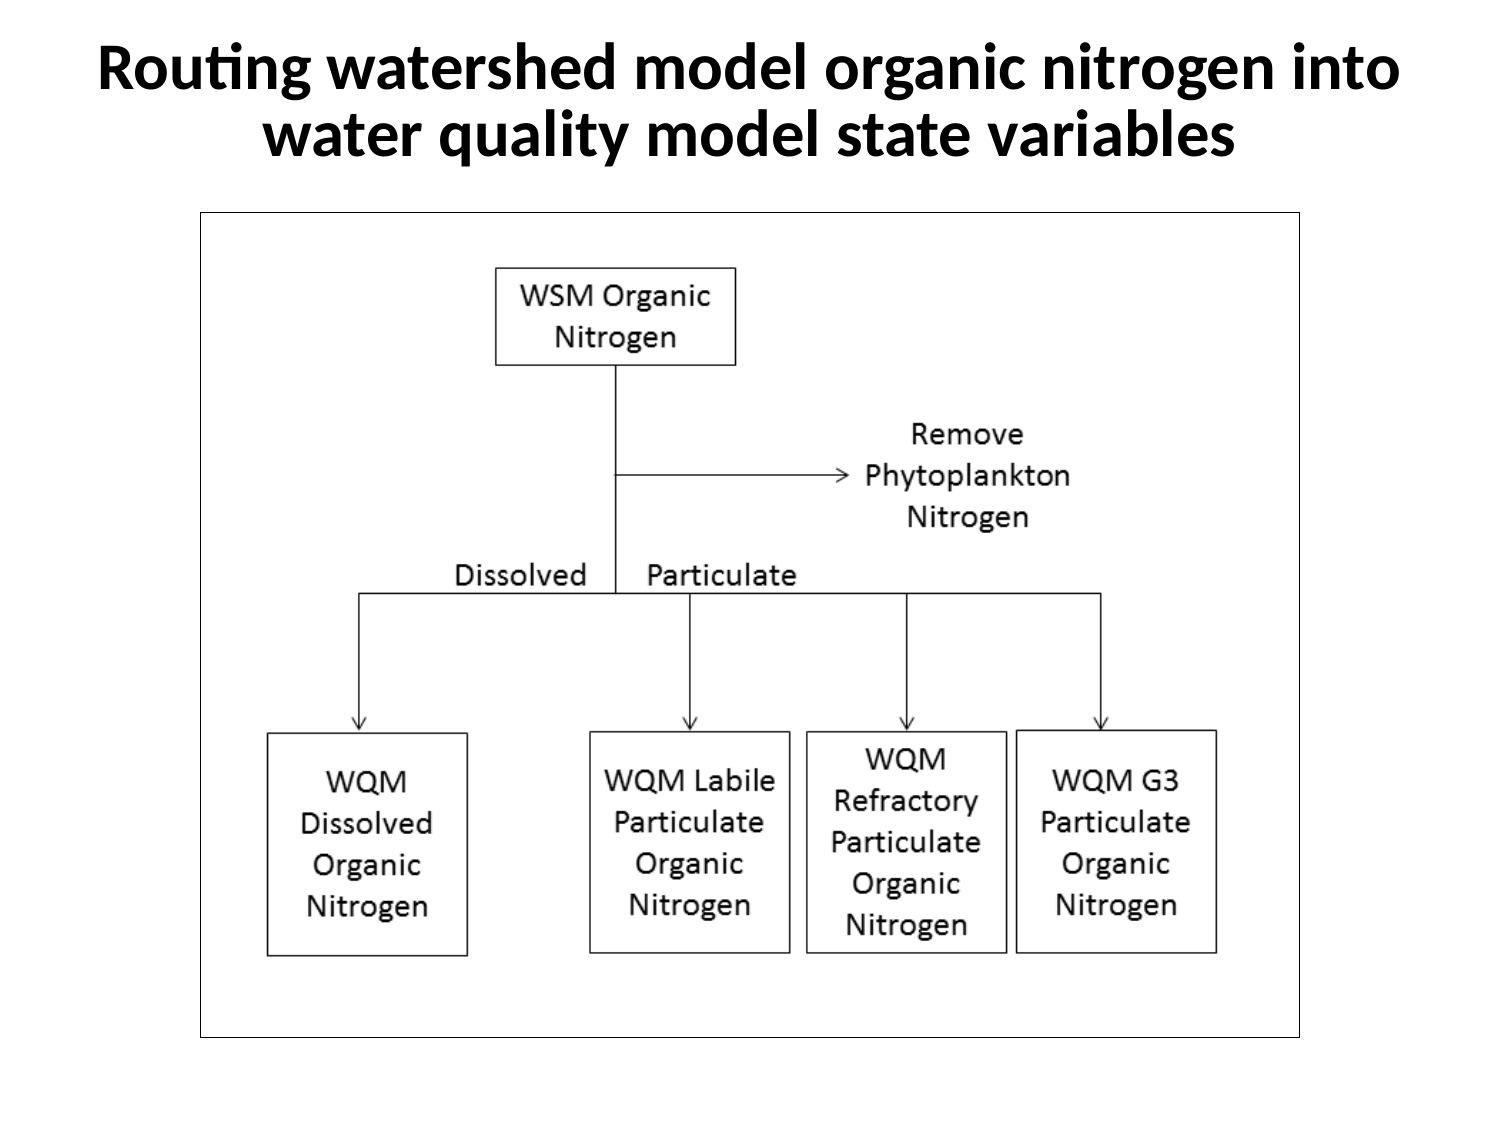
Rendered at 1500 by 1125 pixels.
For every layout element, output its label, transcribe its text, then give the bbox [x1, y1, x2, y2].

title Routing watershed model organic nitrogen into water quality model state variables [75, 12, 1425, 200]
picture [199, 212, 1301, 1038]
